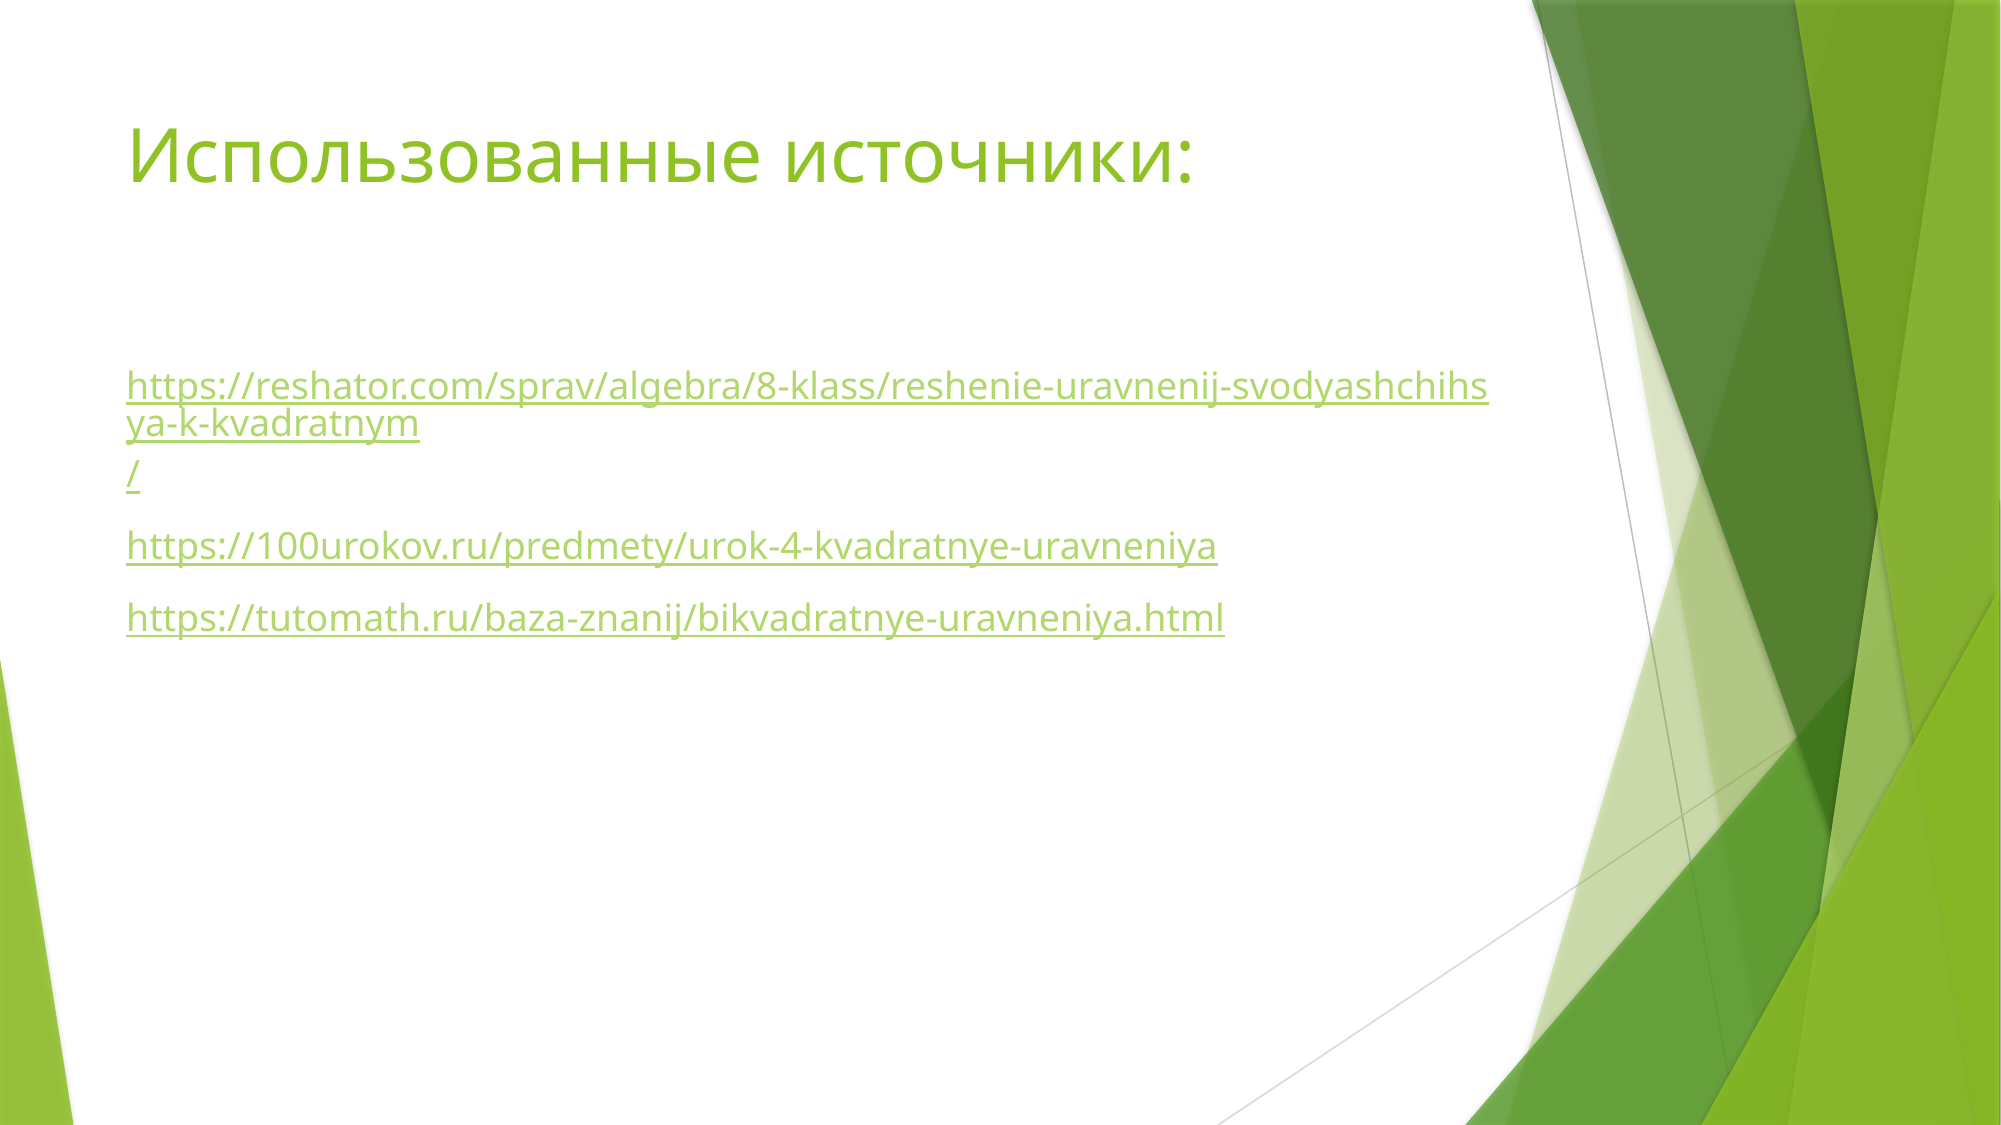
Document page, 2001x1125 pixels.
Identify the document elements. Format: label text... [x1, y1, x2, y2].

title Использованные источники: [111, 99, 1522, 317]
list https://reshator.com/sprav/algebra/8-klass/reshenie-uravnenij-svodyashchihsya-k-kvadratnym/ https://100urokov.ru/predmety/urok-4-kvadratnye-uravneniya https://tutomath.ru/baza-znanij/bikvadratnye-uravneniya.html [111, 354, 1522, 992]
